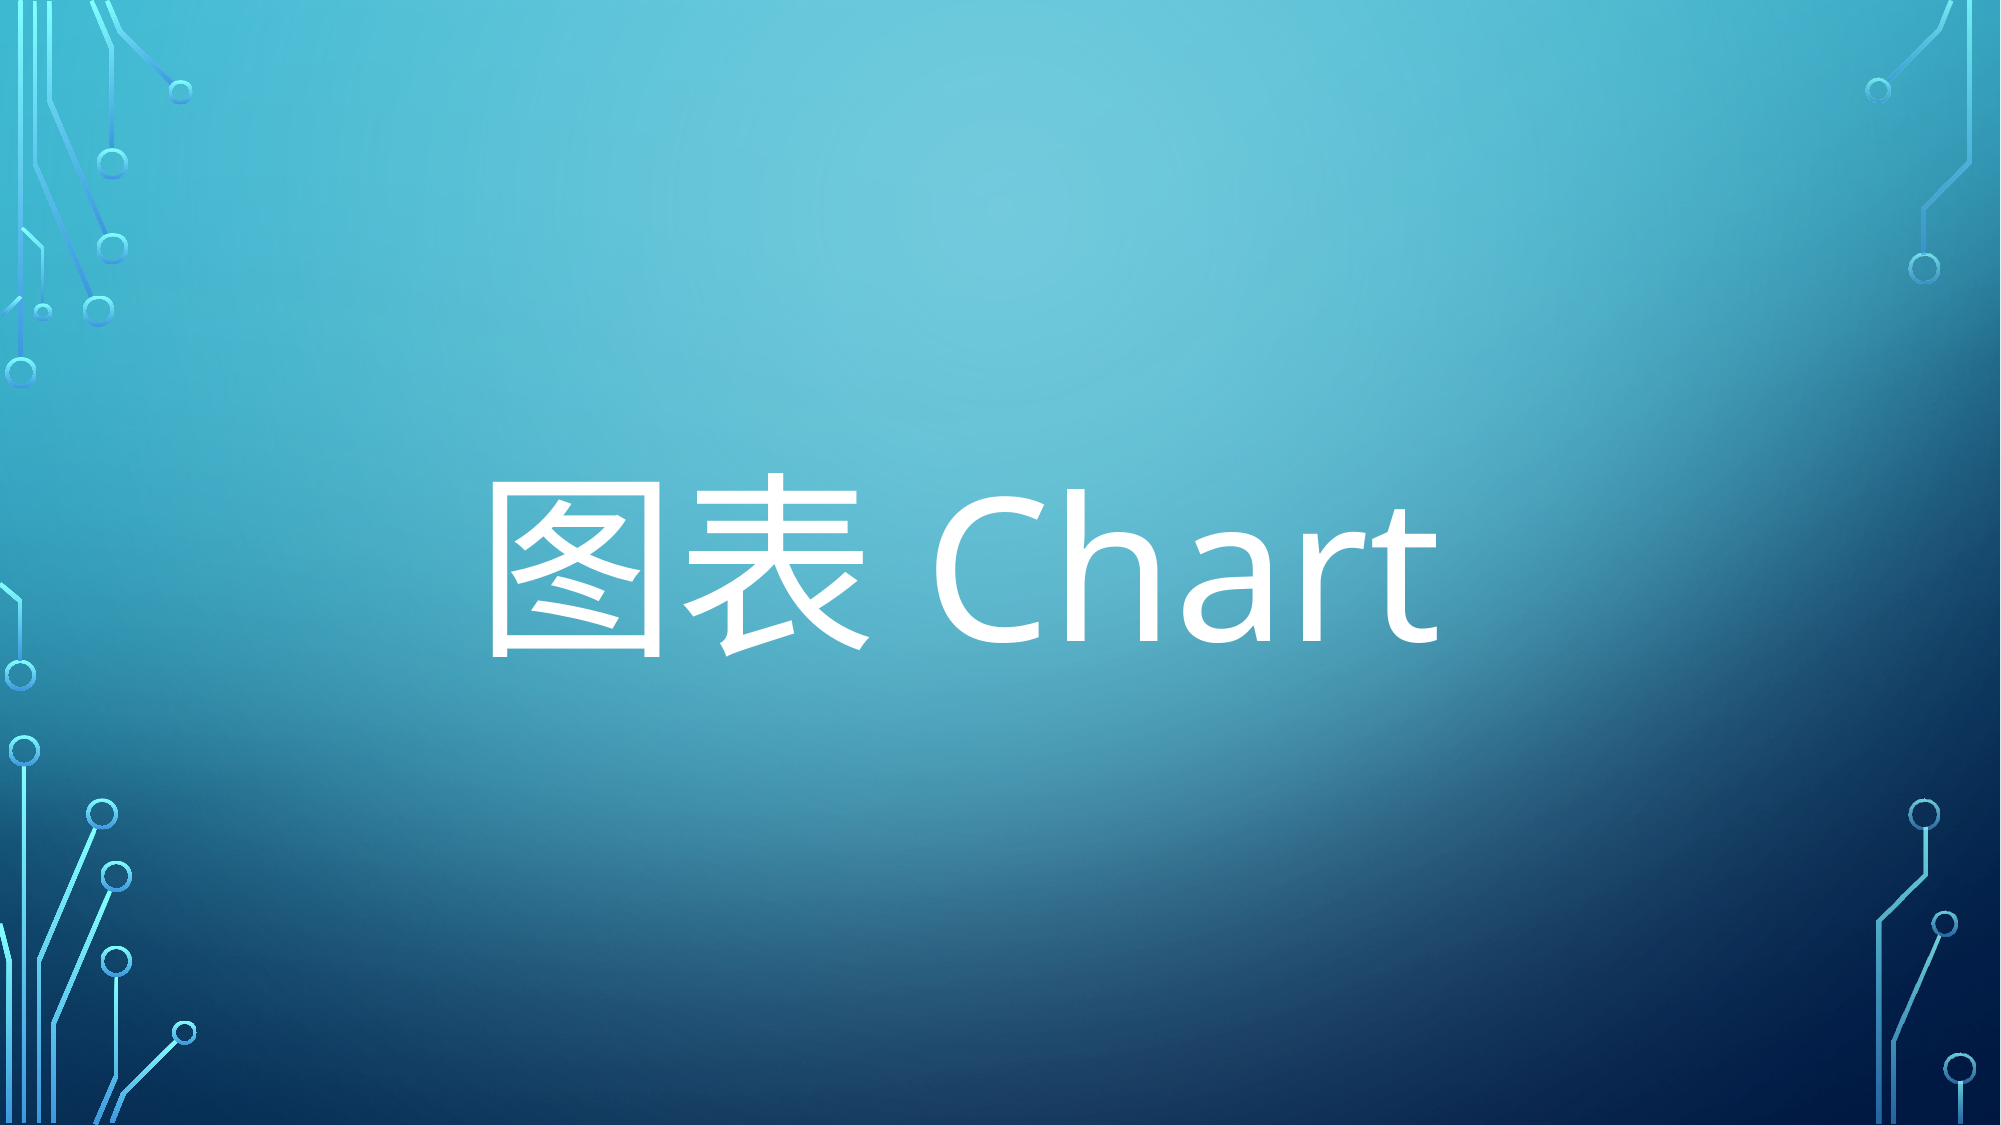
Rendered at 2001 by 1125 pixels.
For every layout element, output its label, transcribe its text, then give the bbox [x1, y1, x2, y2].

text_box 图表Chart [461, 433, 1457, 689]
